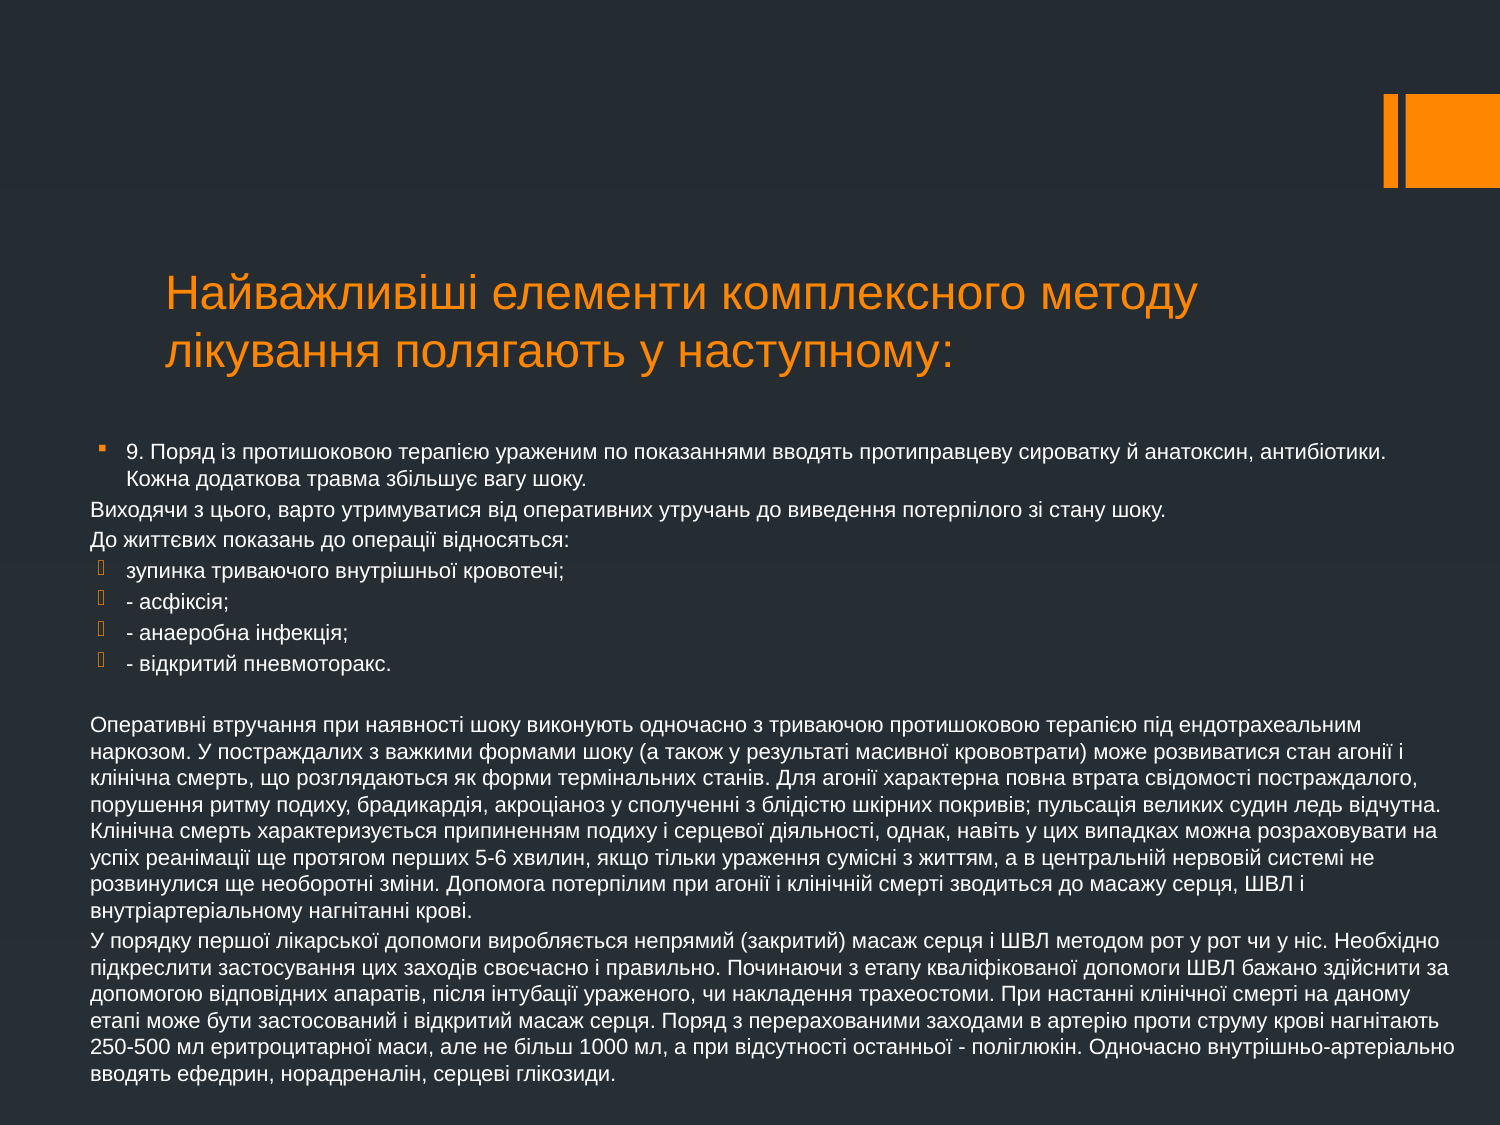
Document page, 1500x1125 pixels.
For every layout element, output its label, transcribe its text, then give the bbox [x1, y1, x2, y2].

title Найважливіші елементи комплексного методу лікування полягають у наступному: [150, 253, 1350, 430]
list 9. Поряд із протишоковою терапією ураженим по показаннями вводять протиправцеву сироватку й анатоксин, антибіотики. Кожна додаткова травма збільшує вагу шоку. Виходячи з цього, варто утримуватися від оперативних утручань до виведення потерпілого зі стану шоку. До життєвих показань до операції відносяться: зупинка триваючого внутрішньої кровотечі; - асфіксія; - анаеробна інфекція; - відкритий пневмоторакс. Оперативні втручання при наявності шоку виконують одночасно з триваючою протишоковою терапією під ендотрахеальним наркозом. У постраждалих з важкими формами шоку (а також у результаті масивної крововтрати) може розвиватися стан агонії і клінічна смерть, що розглядаються як форми термінальних станів. Для агонії характерна повна втрата свідомості постраждалого, порушення ритму подиху, брадикардія, акроціаноз у сполученні з блідістю шкірних покривів; пульсація великих судин ледь відчутна. Клінічна смерть характеризується припиненням подиху і серцевої діяльності, однак, навіть у цих випадках можна розраховувати на успіх реанімації ще протягом перших 5-6 хвилин, якщо тільки ураження сумісні з життям, а в центральній нервовій системі не розвинулися ще необоротні зміни. Допомога потерпілим при агонії і клінічній смерті зводиться до масажу серця, ШВЛ і внутріартеріальному нагнітанні крові. У порядку першої лікарської допомоги виробляється непрямий (закритий) масаж серця і ШВЛ методом рот у рот чи у ніс. Необхідно підкреслити застосування цих заходів своєчасно і правильно. Починаючи з етапу кваліфікованої допомоги ШВЛ бажано здійснити за допомогою відповідних апаратів, після інтубації ураженого, чи накладення трахеостоми. При настанні клінічної смерті на даному етапі може бути застосований і відкритий масаж серця. Поряд з перерахованими заходами в артерію проти струму крові нагнітають 250-500 мл еритроцитарної маси, але не більш 1000 мл, а при відсутності останньої - поліглюкін. Одночасно внутрішньо-артеріально вводять ефедрин, норадреналін, серцеві глікозиди. [75, 430, 1471, 1106]
